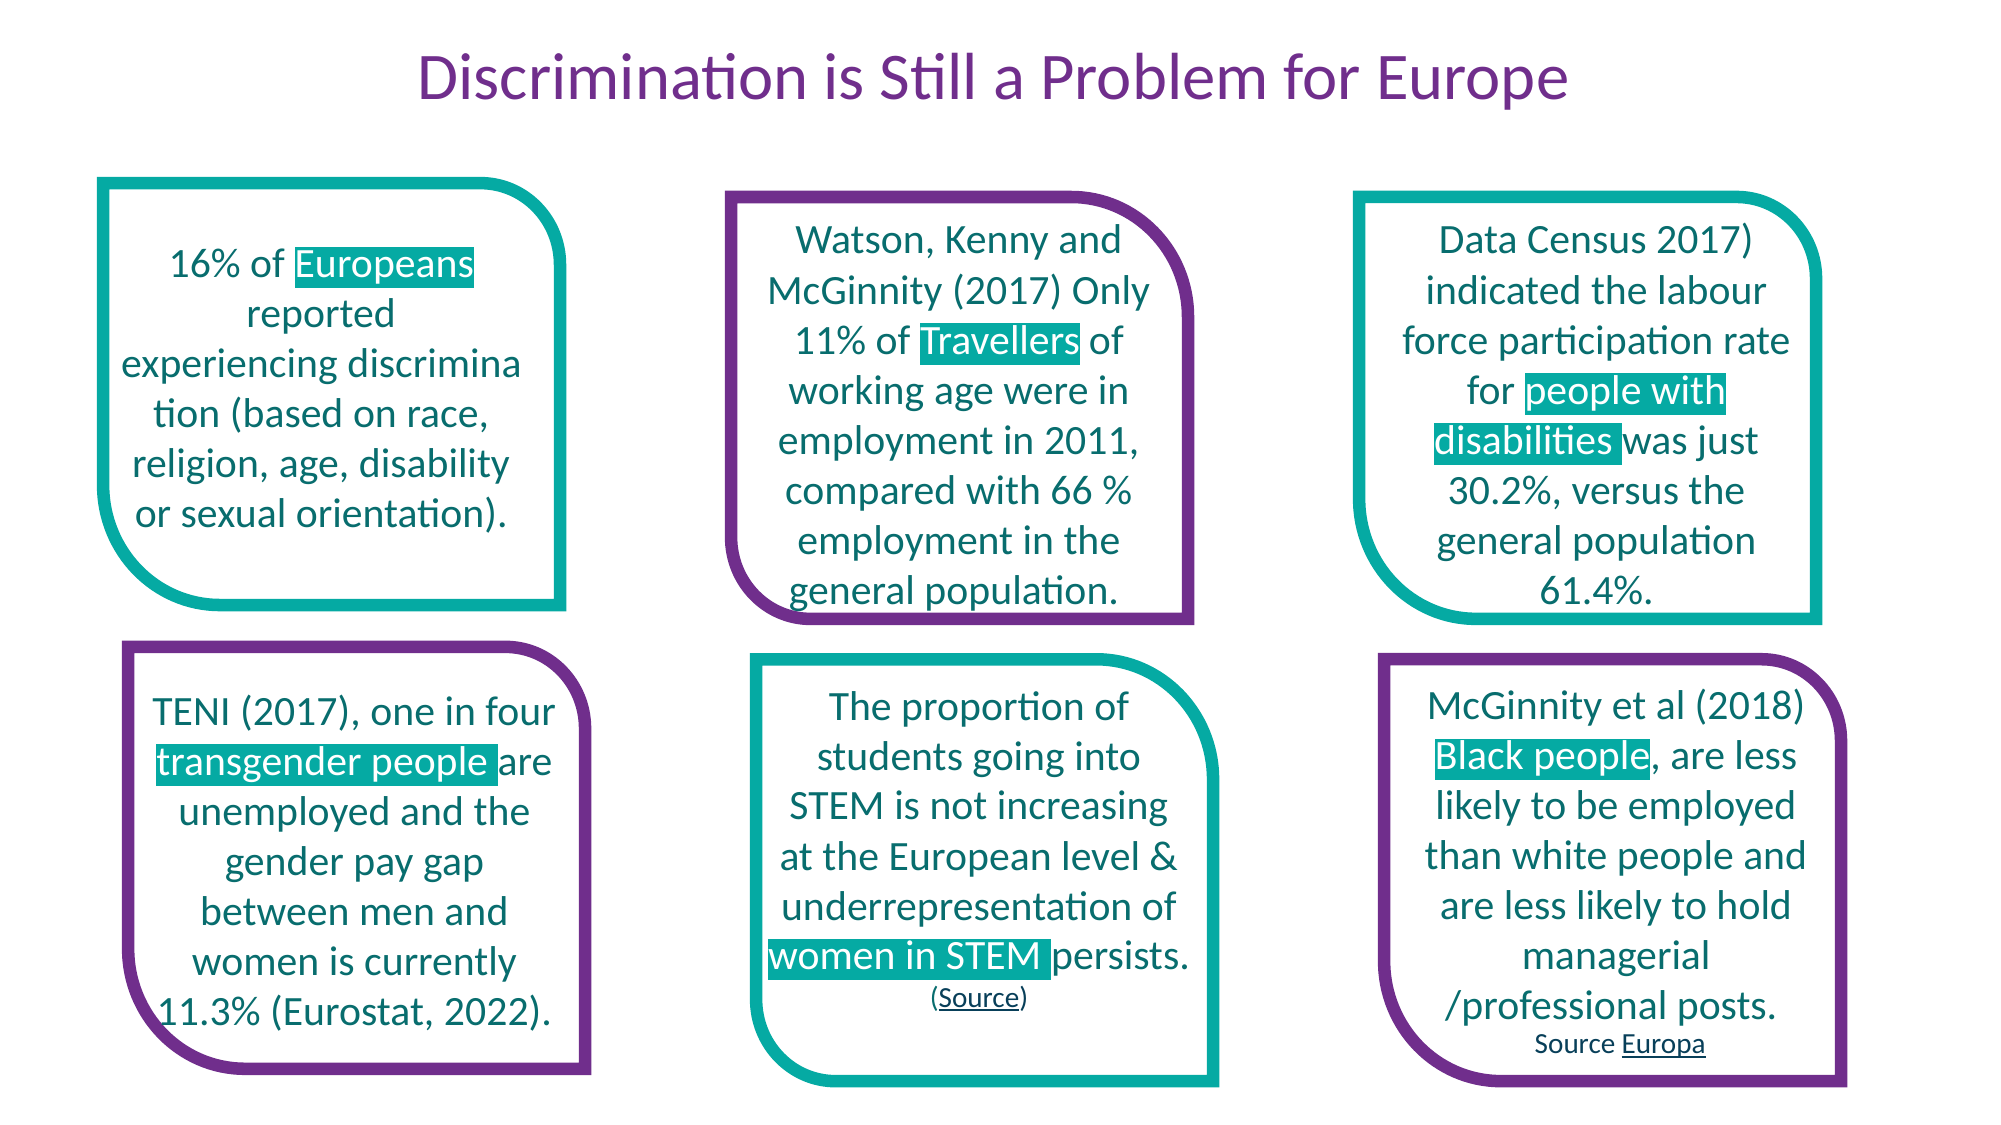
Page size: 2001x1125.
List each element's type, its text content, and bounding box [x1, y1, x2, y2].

text_box Data Census 2017) indicated the labour force participation rate for people with disabilities was just 30.2%, versus the general population 61.4%. [1370, 204, 1823, 620]
text_box The proportion of students going into STEM is not increasing at the European level & underrepresentation of women in STEM persists. (Source) [753, 670, 1205, 1036]
text_box McGinnity et al (2018) Black people, are less likely to be employed than white people and are less likely to hold managerial /professional posts. [1397, 670, 1835, 1036]
text_box 16% of Europeans reported experiencing discrimination (based on race, religion, age, disability or sexual orientation). [95, 228, 547, 544]
text_box TENI (2017), one in four transgender people are unemployed and the gender pay gap between men and women is currently 11.3% (Eurostat, 2022). [134, 676, 574, 1042]
text_box Source Europa [1519, 1017, 1887, 1068]
text_box Watson, Kenny and McGinnity (2017) Only 11% of Travellers of working age were in employment in 2011, compared with 66 % employment in the general population. [739, 204, 1179, 620]
text_box Discrimination is Still a Problem for Europe [88, 35, 1900, 167]
